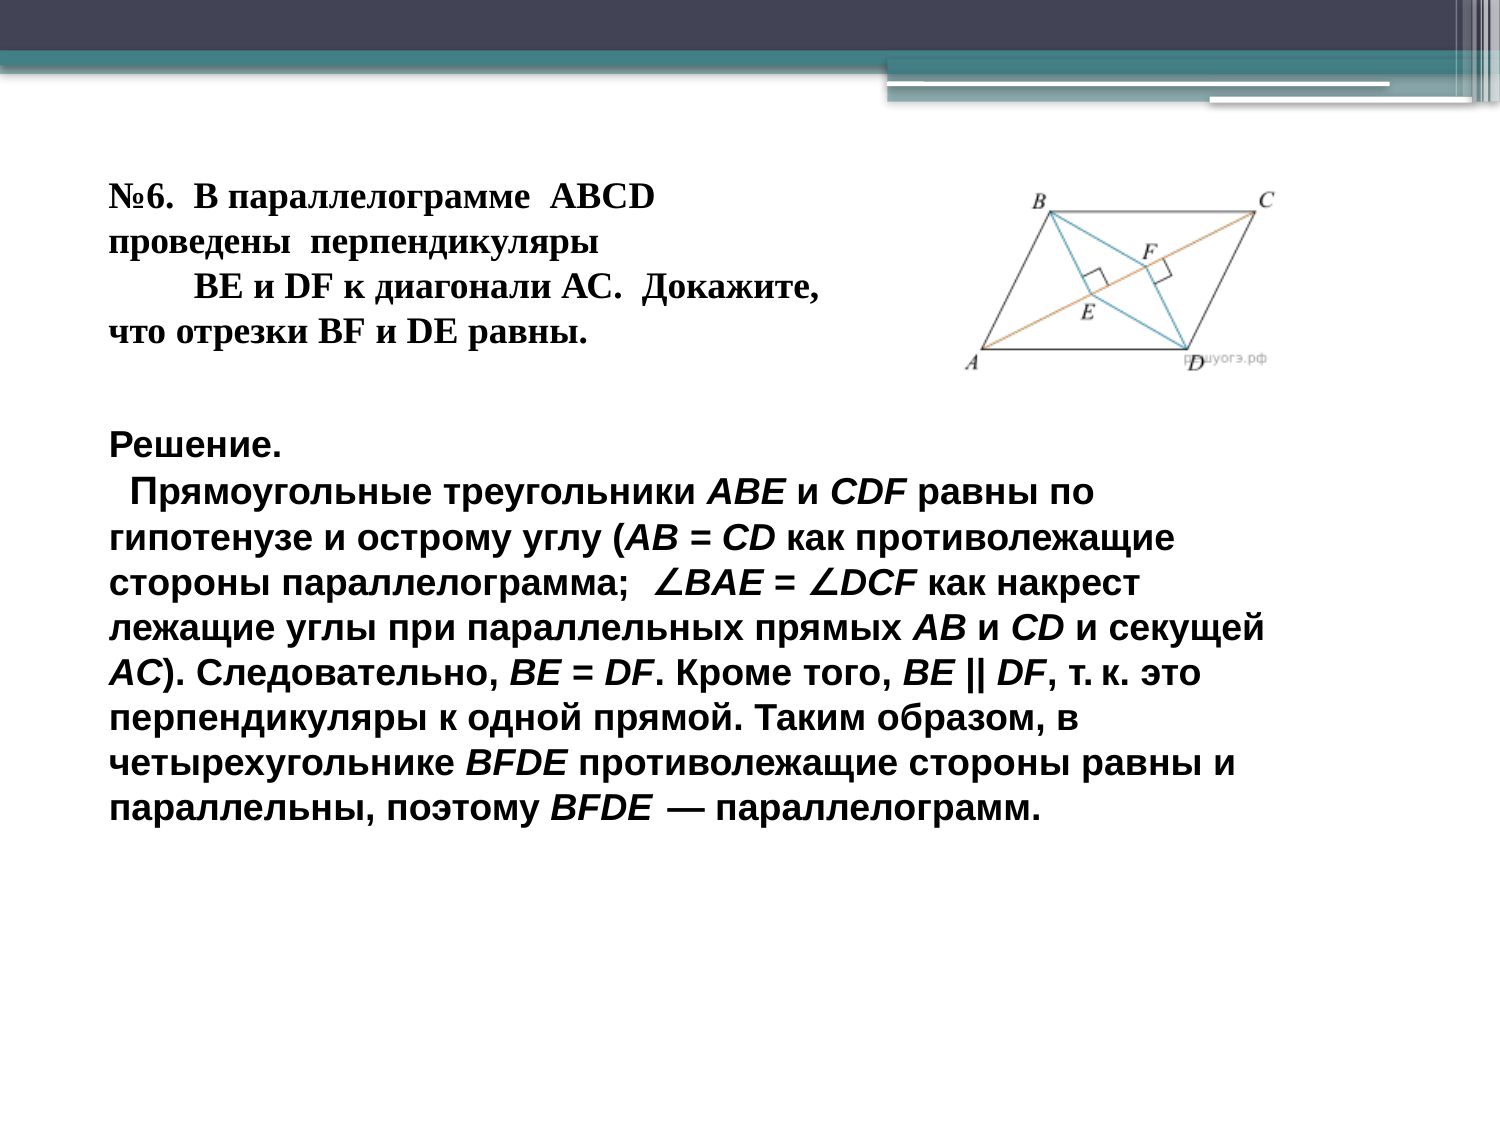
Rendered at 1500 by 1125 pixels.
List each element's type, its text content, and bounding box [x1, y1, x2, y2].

picture [960, 187, 1279, 374]
text_box №6. В параллелограмме ABCD проведены перпендикуляры ВЕ и DF к диагонали АС. Докажите, что отрезки BF и DE равны. [93, 163, 844, 404]
text_box Решение. Прямоугольные треугольники ABE и CDF равны по гипотенузе и острому углу (AB = CD как противолежащие стороны параллелограмма; ∠BAE = ∠DCF как накрест лежащие углы при параллельных прямых AB и CD и секущей AC). Следовательно, BE = DF. Кроме того, BE || DF, т. к. это перпендикуляры к одной прямой. Таким образом, в четырехугольнике BFDE противолежащие стороны равны и параллельны, поэтому BFDE — параллелограмм. [93, 412, 1313, 926]
